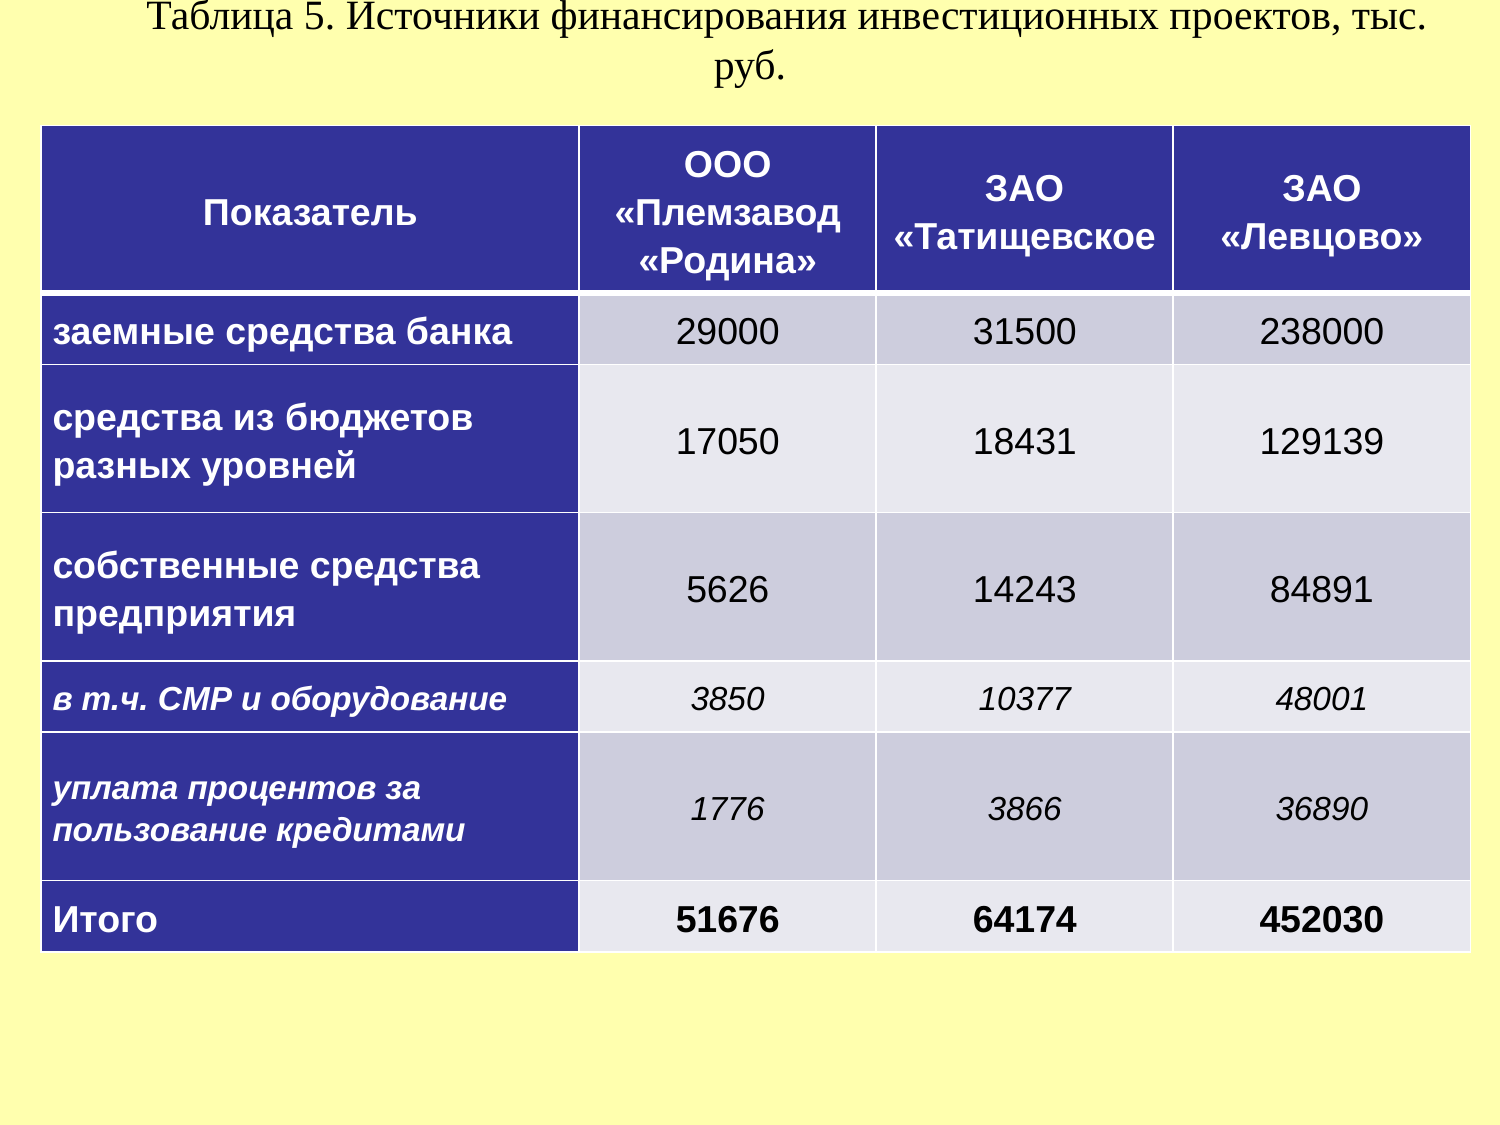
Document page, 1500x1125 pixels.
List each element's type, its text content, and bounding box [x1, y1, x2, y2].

table_cell уплата процентов за пользование кредитами [42, 733, 578, 880]
table_cell 238000 [1174, 296, 1470, 364]
text_box Таблица 5. Источники финансирования инвестиционных проектов, тыс. руб. [52, 5, 1447, 70]
table_header Показатель [42, 126, 578, 290]
table_cell Итого [42, 881, 578, 951]
table_cell 17050 [580, 365, 875, 512]
table_cell средства из бюджетов разных уровней [42, 365, 578, 512]
table_cell 3850 [580, 662, 875, 731]
table_header ЗАО «Татищевское [877, 126, 1172, 290]
table_cell 29000 [580, 296, 875, 364]
table_header ЗАО «Левцово» [1174, 126, 1470, 290]
table_cell в т.ч. СМР и оборудование [42, 662, 578, 731]
table_cell 36890 [1174, 733, 1470, 880]
table_cell 3866 [877, 733, 1172, 880]
table_cell 14243 [877, 513, 1172, 660]
table_header ООО «Племзавод «Родина» [580, 126, 875, 290]
table_cell заемные средства банка [42, 296, 578, 364]
table_cell 10377 [877, 662, 1172, 731]
table_cell 5626 [580, 513, 875, 660]
table_cell 18431 [877, 365, 1172, 512]
table_cell 84891 [1174, 513, 1470, 660]
table_cell 64174 [877, 881, 1172, 951]
table_cell 51676 [580, 881, 875, 951]
table_cell 452030 [1174, 881, 1470, 951]
table_cell 1776 [580, 733, 875, 880]
table_cell 31500 [877, 296, 1172, 364]
table_cell 48001 [1174, 662, 1470, 731]
table_cell собственные средства предприятия [42, 513, 578, 660]
table_cell 129139 [1174, 365, 1470, 512]
